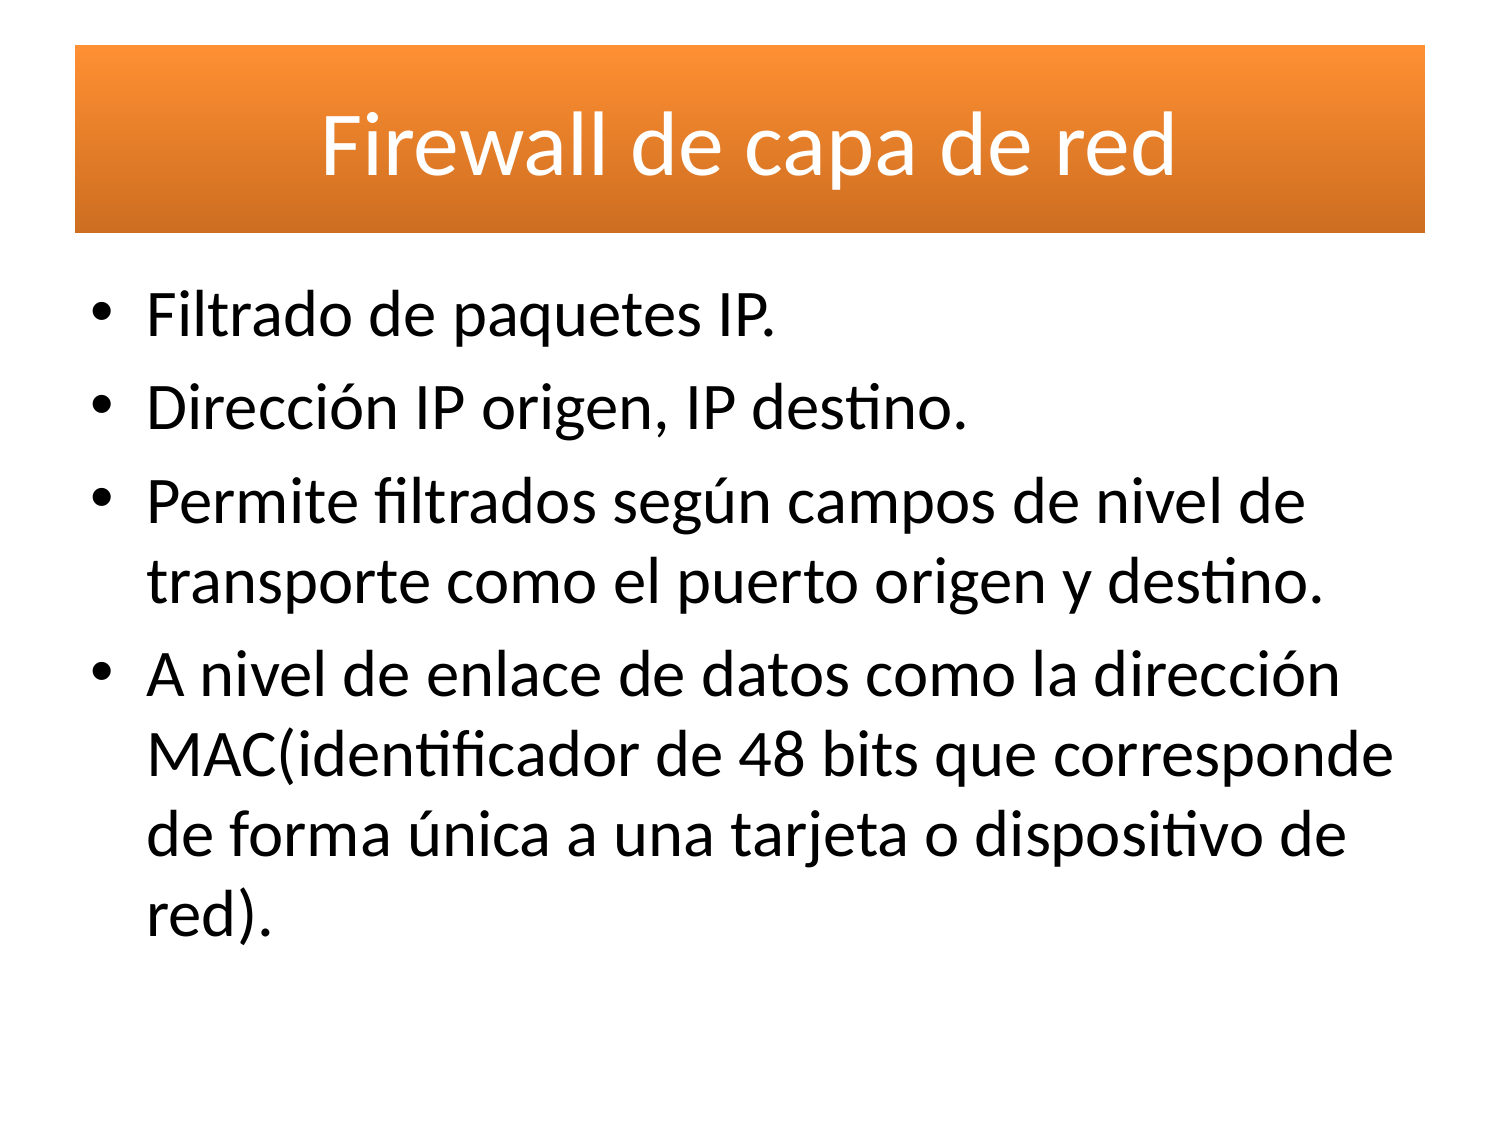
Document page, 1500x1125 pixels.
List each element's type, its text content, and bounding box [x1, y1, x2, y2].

title Firewall de capa de red [75, 45, 1425, 233]
list Filtrado de paquetes IP. Dirección IP origen, IP destino. Permite filtrados según campos de nivel de transporte como el puerto origen y destino. A nivel de enlace de datos como la dirección MAC(identificador de 48 bits que corresponde de forma única a una tarjeta o dispositivo de red). [75, 262, 1425, 1005]
